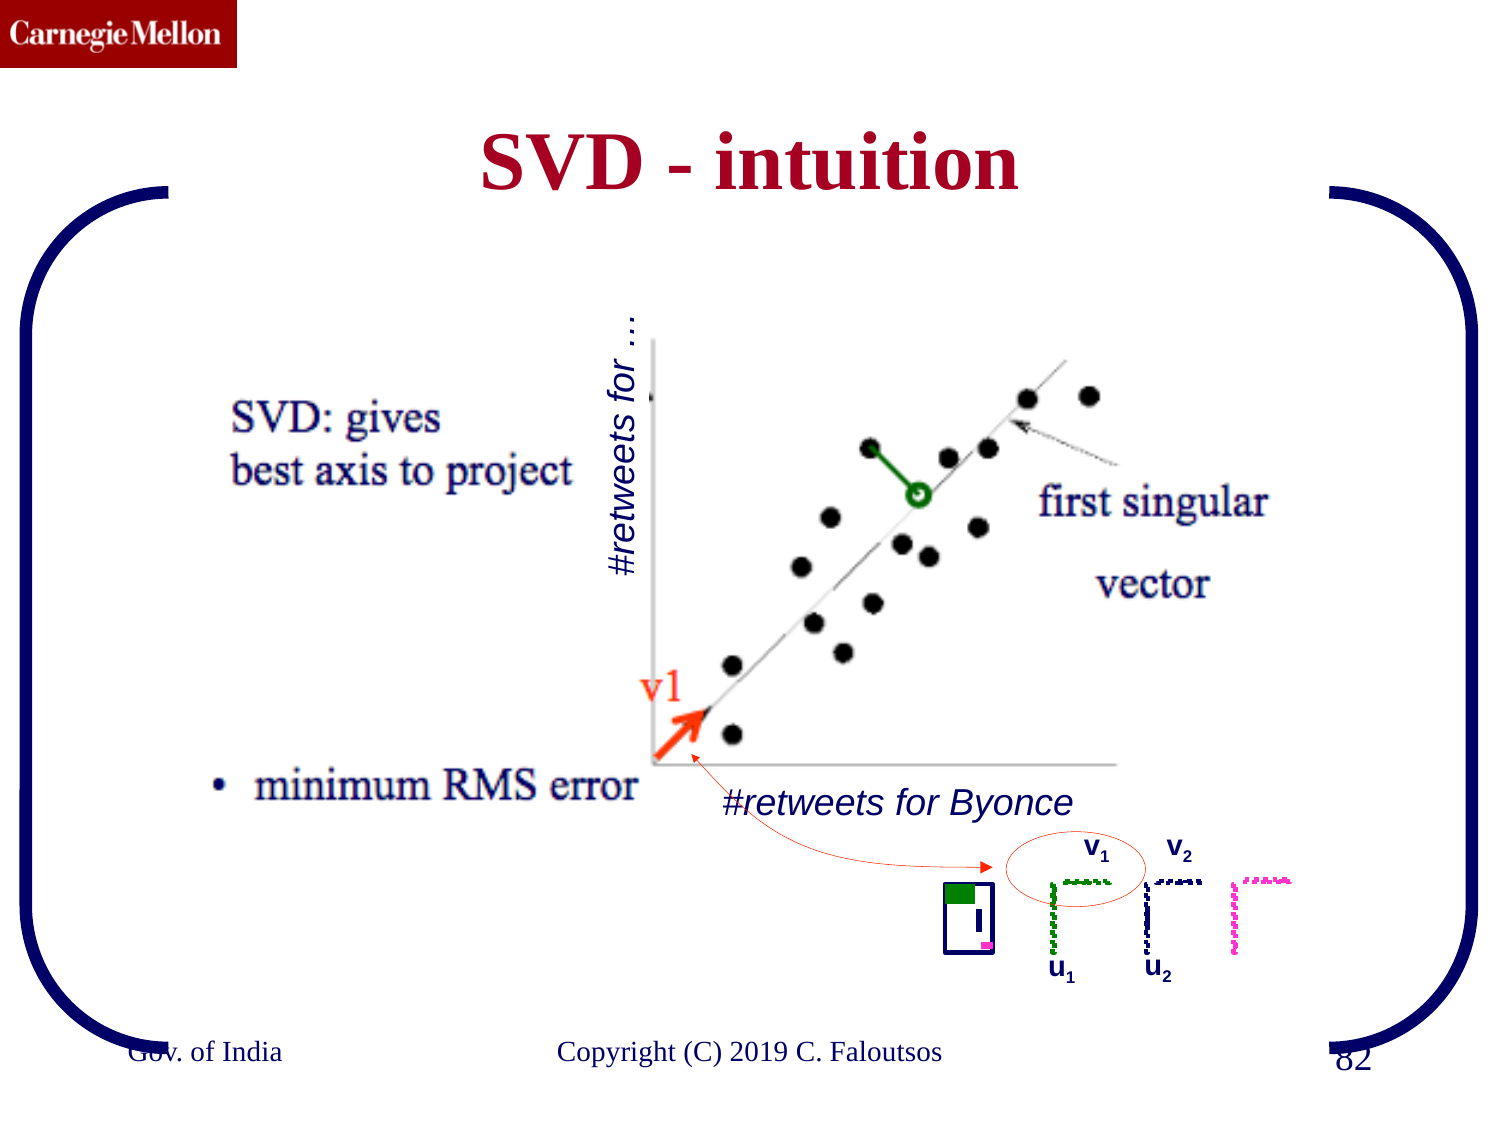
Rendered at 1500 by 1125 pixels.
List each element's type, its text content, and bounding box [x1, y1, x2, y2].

slide_number 82 [1074, 1036, 1388, 1101]
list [211, 315, 1296, 887]
title SVD - intuition [112, 99, 1388, 204]
picture [0, 0, 237, 68]
footer Copyright (C) 2019 C. Faloutsos [512, 1048, 988, 1101]
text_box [944, 818, 1291, 991]
text_box [25, 192, 1472, 1048]
slide_number Gov. of India [112, 1037, 426, 1101]
